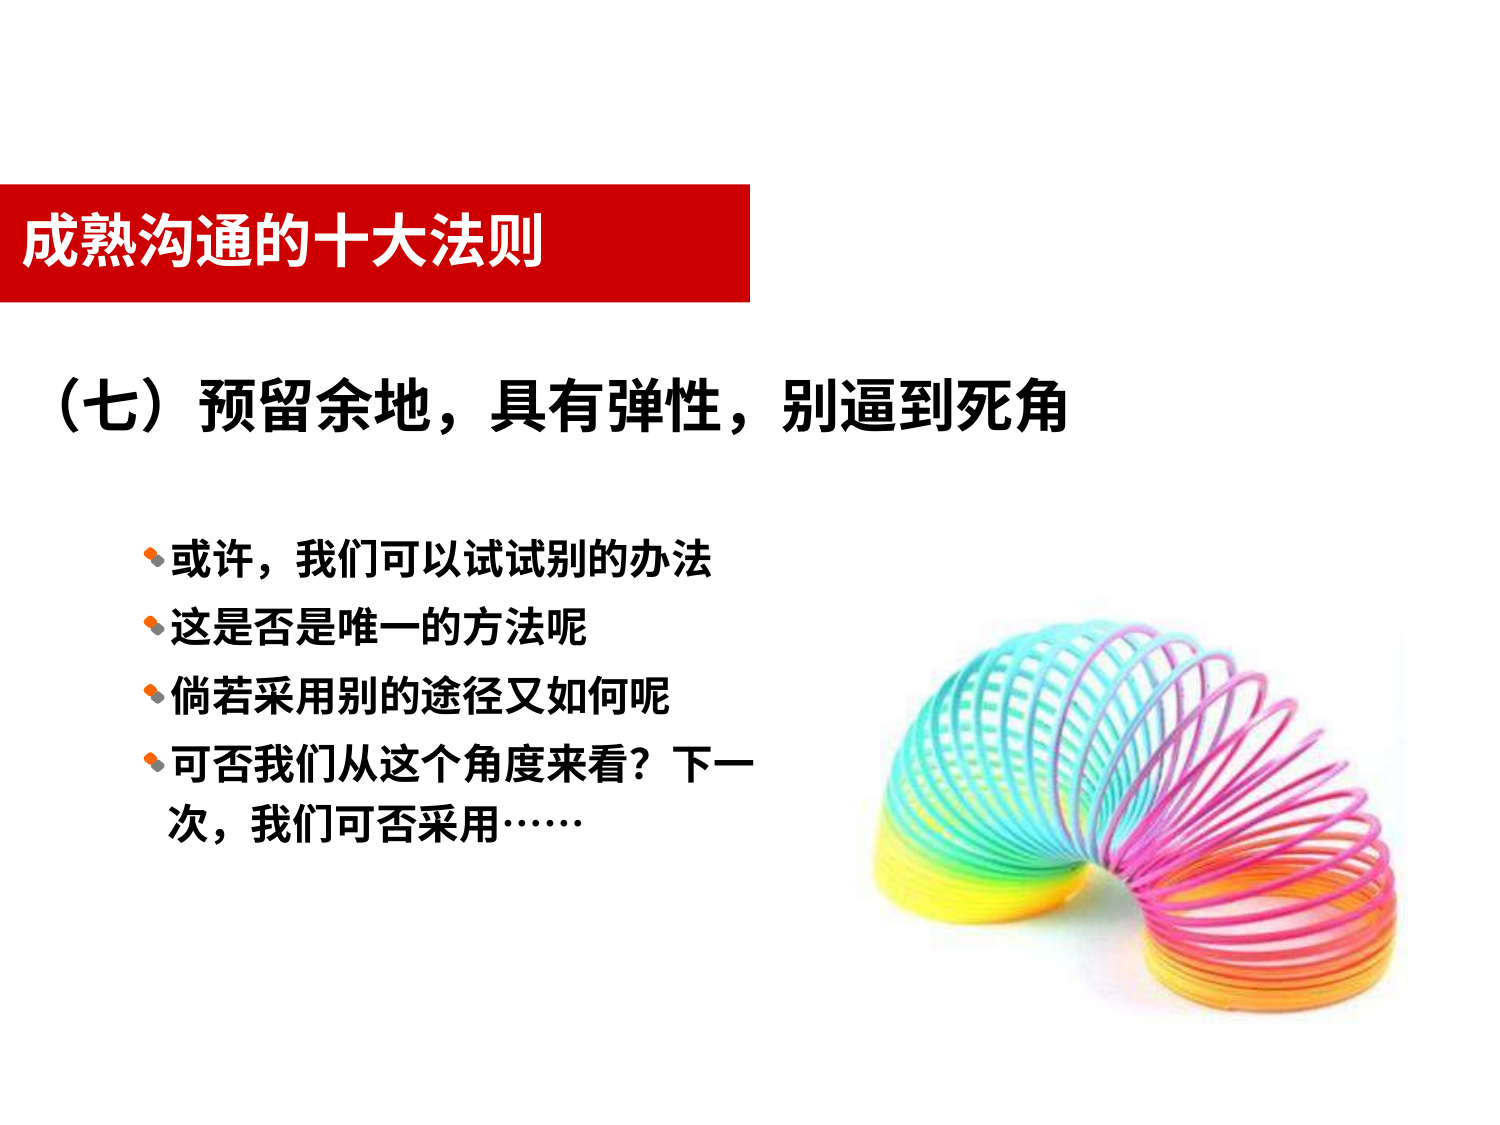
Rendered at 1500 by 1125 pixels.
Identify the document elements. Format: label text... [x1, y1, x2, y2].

text_box 成熟沟通的十大法则 [6, 196, 561, 282]
picture [855, 597, 1424, 1036]
text_box [0, 184, 750, 303]
text_box 或许，我们可以试试别的办法 这是否是唯一的方法呢 倘若采用别的途径又如何呢 可否我们从这个角度来看？下一次，我们可否采用…… [123, 515, 833, 856]
text_box （七）预留余地，具有弹性，别逼到死角 [9, 347, 1088, 447]
